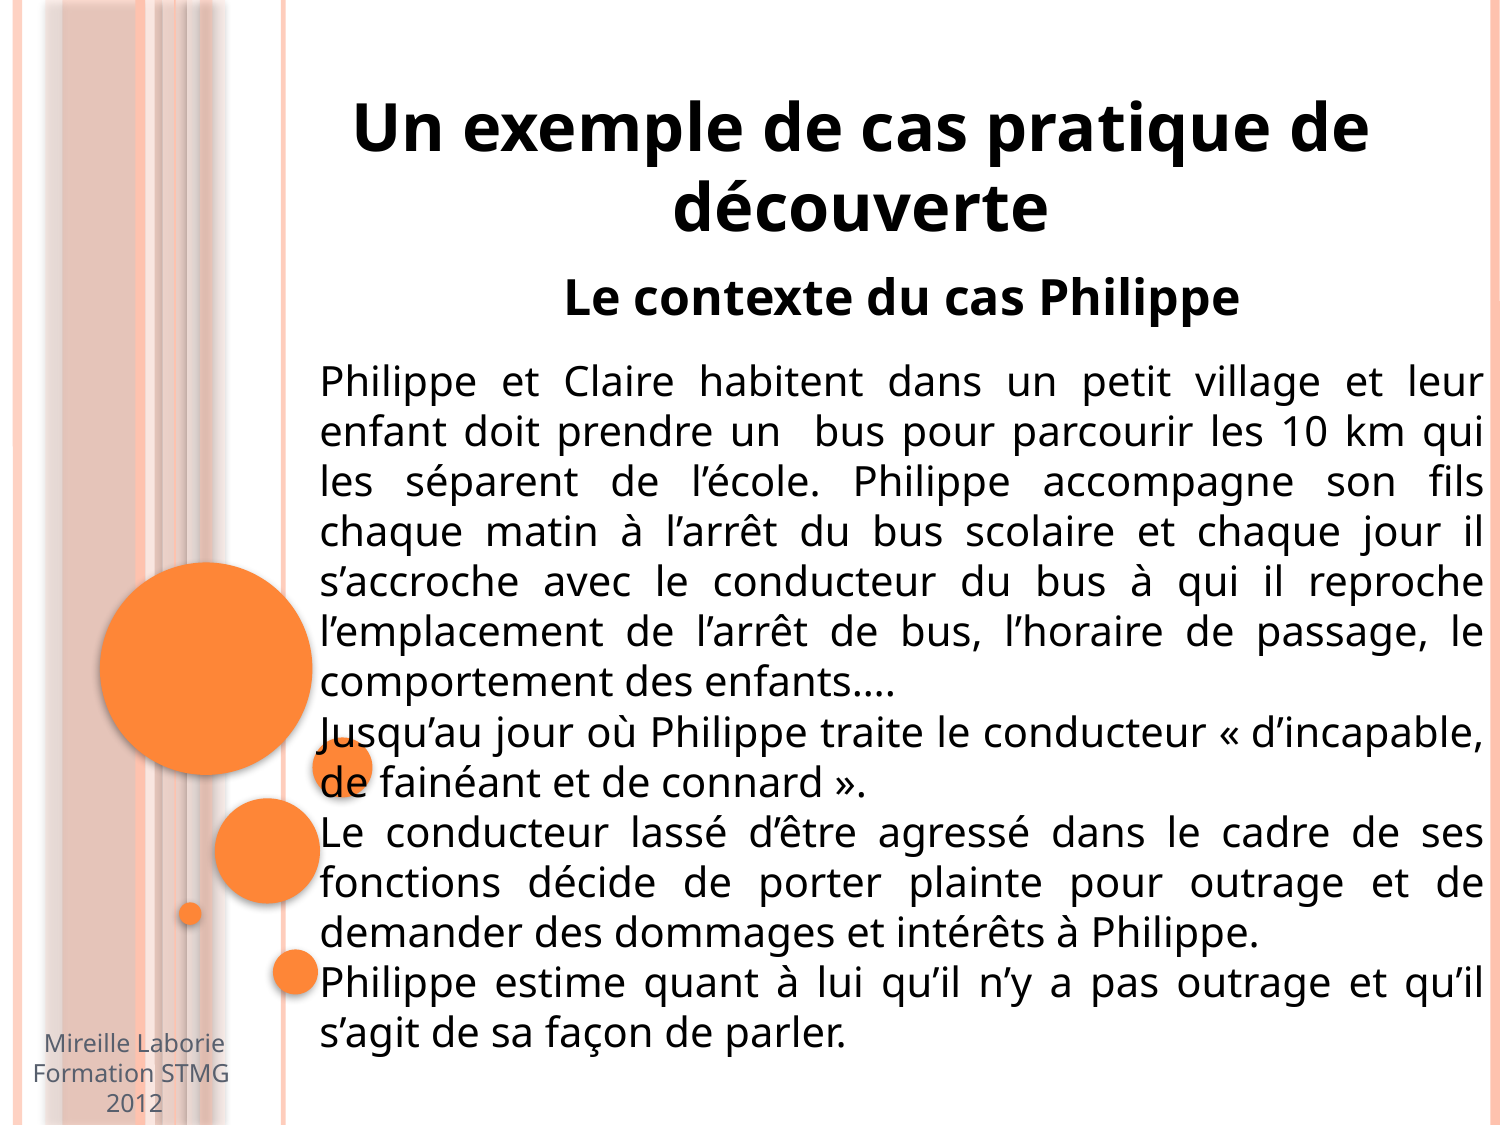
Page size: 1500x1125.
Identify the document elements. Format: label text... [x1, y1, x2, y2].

text_box Le contexte du cas Philippe Philippe et Claire habitent dans un petit village et leur enfant doit prendre un bus pour parcourir les 10 km qui les séparent de l’école. Philippe accompagne son fils chaque matin à l’arrêt du bus scolaire et chaque jour il s’accroche avec le conducteur du bus à qui il reproche l’emplacement de l’arrêt de bus, l’horaire de passage, le comportement des enfants…. Jusqu’au jour où Philippe traite le conducteur « d’incapable, de fainéant et de connard ». Le conducteur lassé d’être agressé dans le cadre de ses fonctions décide de porter plainte pour outrage et de demander des dommages et intérêts à Philippe. Philippe estime quant à lui qu’il n’y a pas outrage et qu’il s’agit de sa façon de parler. [304, 257, 1500, 1063]
footer Mireille Laborie Formation STMG 2012 [0, 1019, 270, 1125]
text_box Un exemple de cas pratique de découverte [292, 77, 1430, 253]
